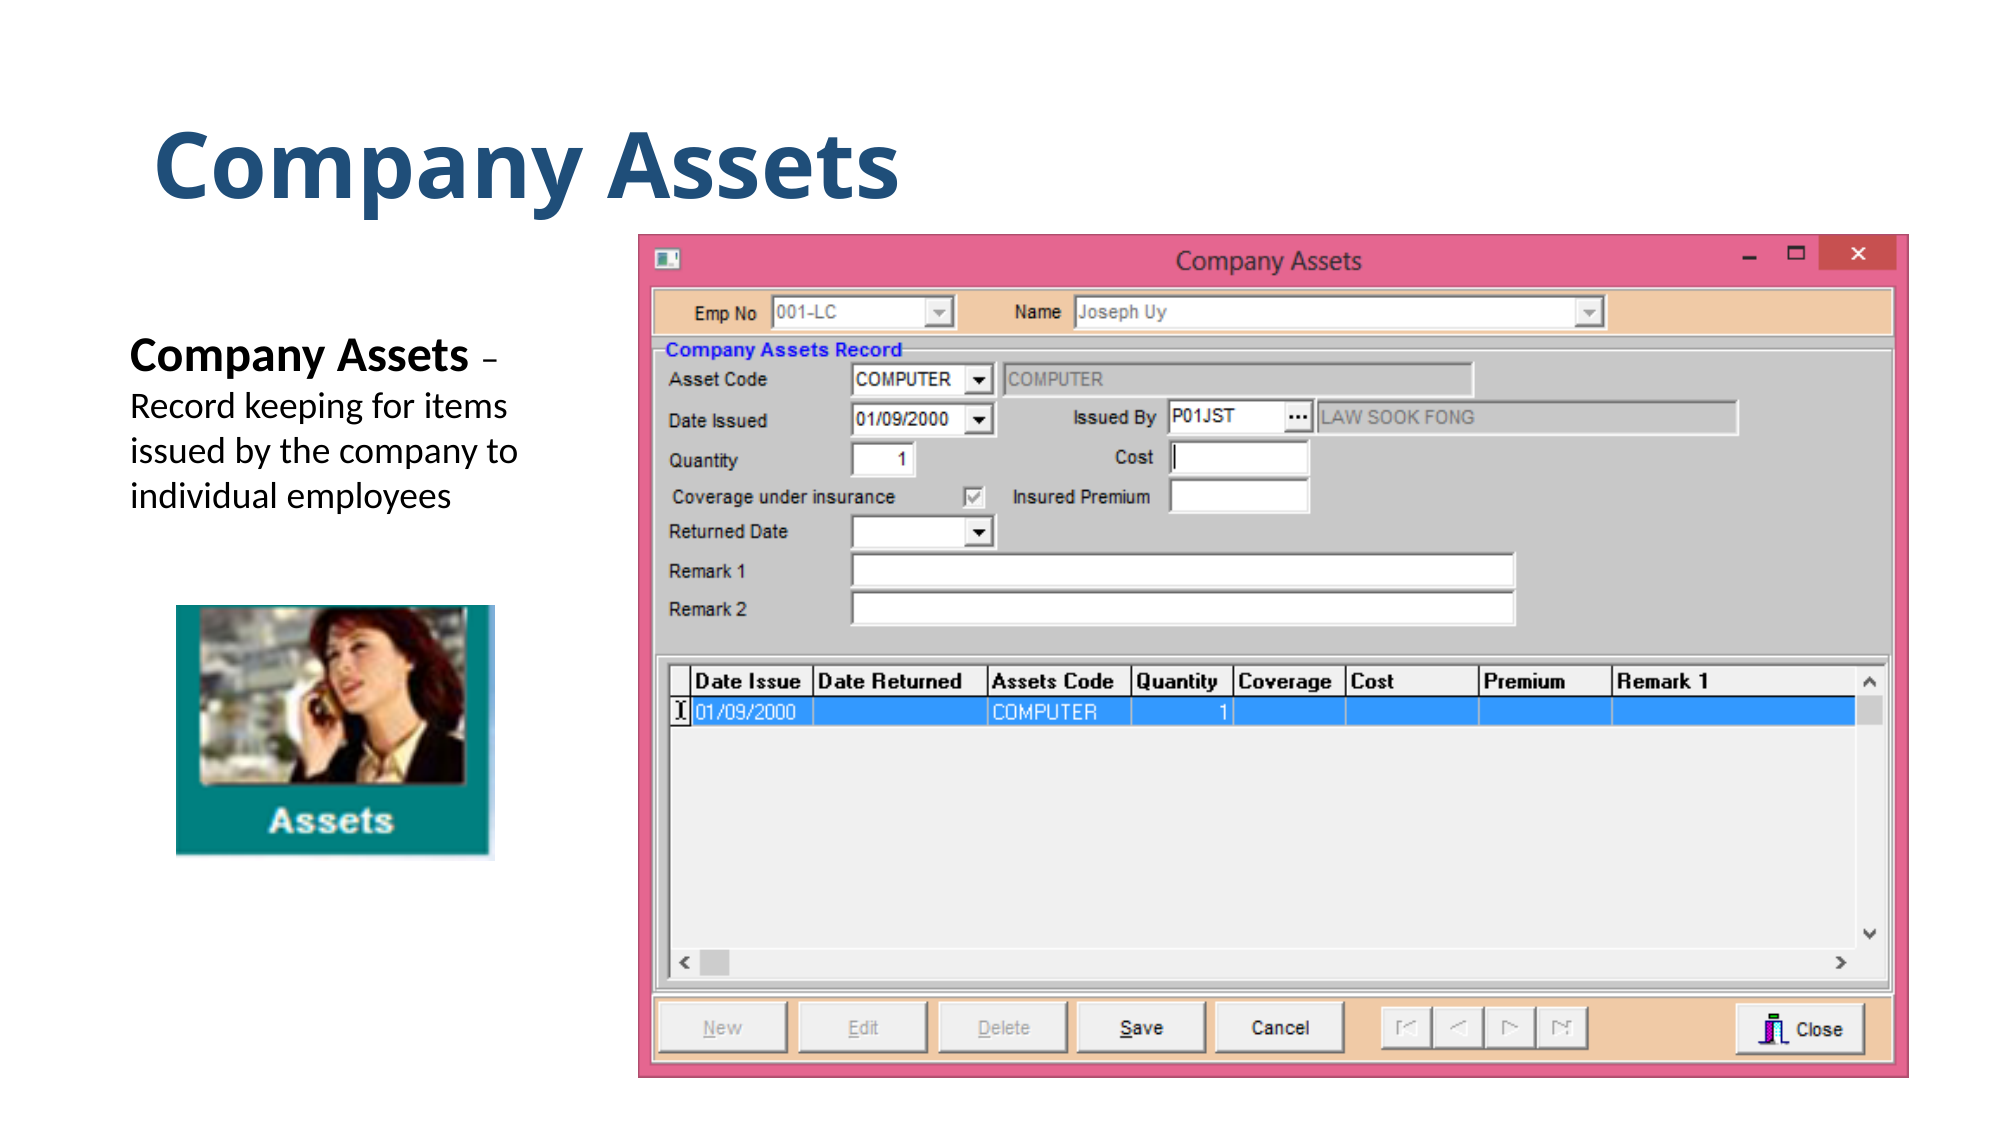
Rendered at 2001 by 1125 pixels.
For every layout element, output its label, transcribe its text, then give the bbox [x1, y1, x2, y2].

picture [638, 234, 1909, 1078]
picture [176, 605, 495, 861]
text_box Company Assets – Record keeping for items issued by the company to individual employees [115, 313, 539, 524]
title Company Assets [137, 59, 1863, 278]
